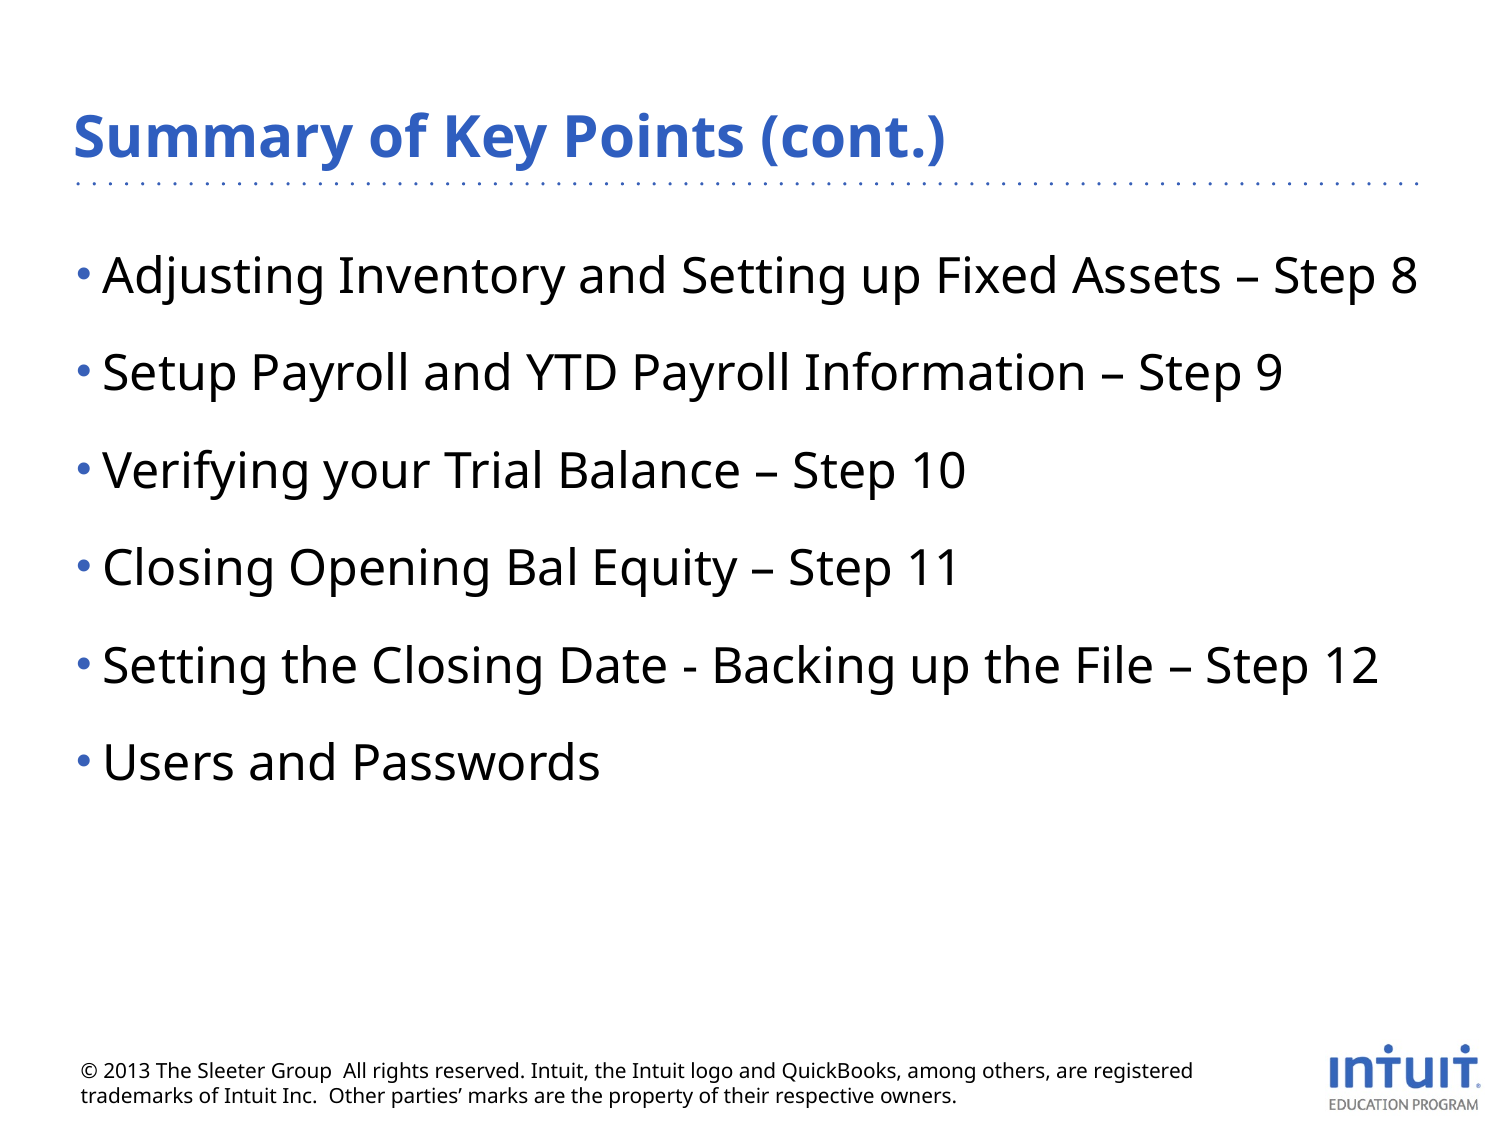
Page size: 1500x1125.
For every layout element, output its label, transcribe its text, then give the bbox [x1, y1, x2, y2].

title Summary of Key Points (cont.) [73, 62, 1424, 169]
list Adjusting Inventory and Setting up Fixed Assets – Step 8 Setup Payroll and YTD Payroll Information – Step 9 Verifying your Trial Balance – Step 10 Closing Opening Bal Equity – Step 11 Setting the Closing Date - Backing up the File – Step 12 Users and Passwords [75, 235, 1424, 1012]
picture [1325, 1039, 1485, 1116]
